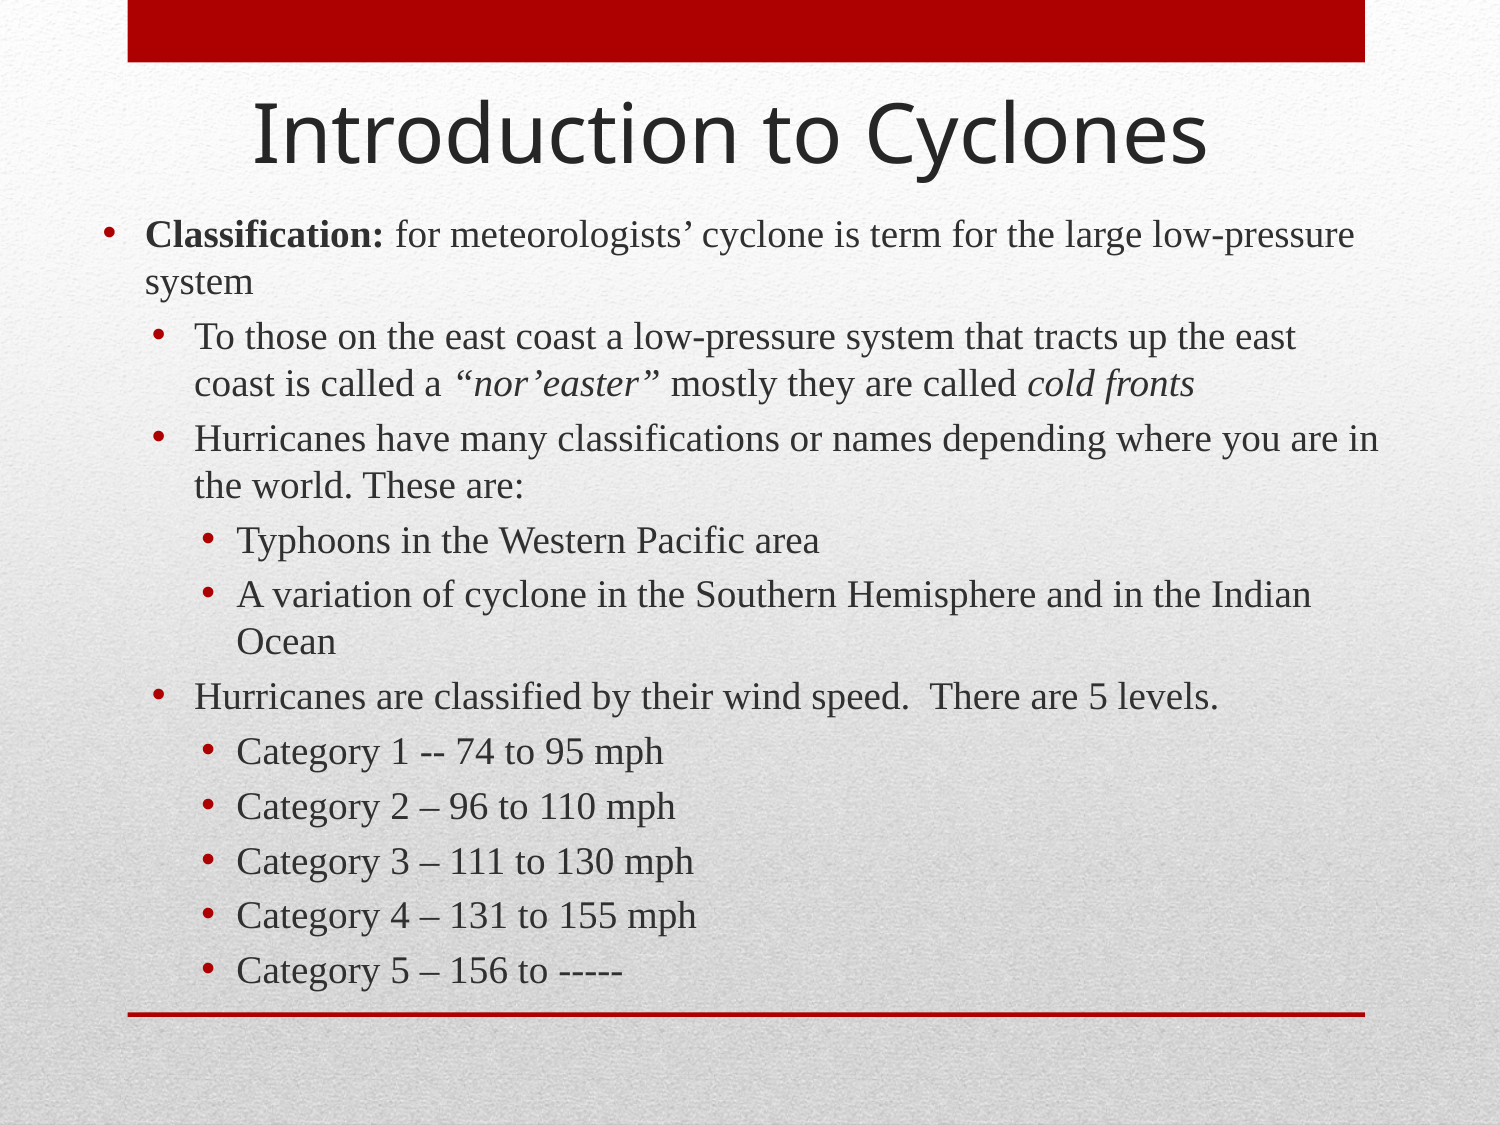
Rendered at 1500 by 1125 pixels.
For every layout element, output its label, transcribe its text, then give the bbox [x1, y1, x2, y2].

title Introduction to Cyclones [150, 0, 1313, 188]
list Classification: for meteorologists’ cyclone is term for the large low-pressure system To those on the east coast a low-pressure system that tracts up the east coast is called a “nor’easter” mostly they are called cold fronts Hurricanes have many classifications or names depending where you are in the world. These are: Typhoons in the Western Pacific area A variation of cyclone in the Southern Hemisphere and in the Indian Ocean Hurricanes are classified by their wind speed. There are 5 levels. Category 1 -- 74 to 95 mph Category 2 – 96 to 110 mph Category 3 – 111 to 130 mph Category 4 – 131 to 155 mph Category 5 – 156 to ----- [87, 200, 1400, 1000]
